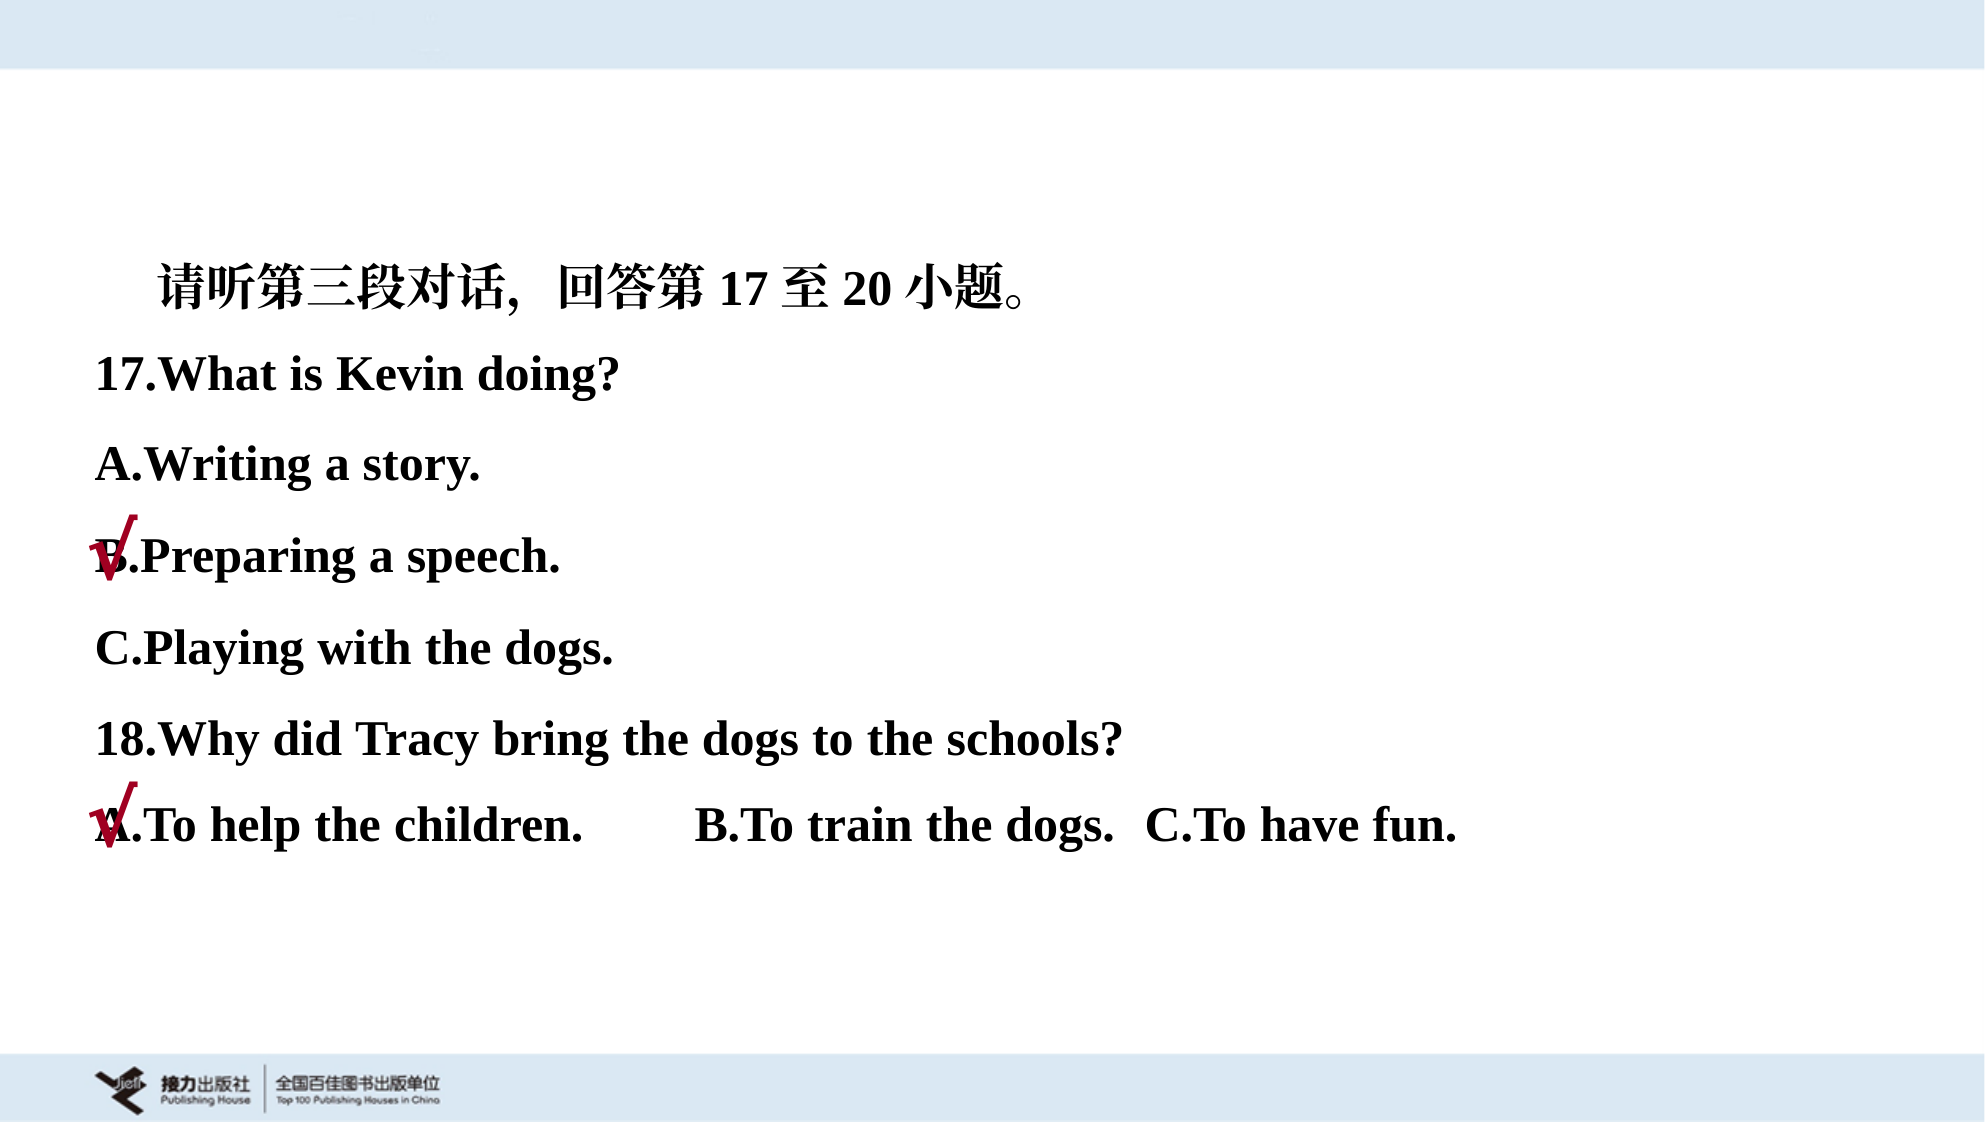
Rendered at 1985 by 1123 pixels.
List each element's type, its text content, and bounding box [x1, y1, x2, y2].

text_box A.To help the children. B.To train the dogs. C.To have fun. [94, 764, 1892, 852]
text_box 请听第三段对话，回答第17至20小题。 [94, 227, 1892, 313]
text_box √ [86, 769, 139, 863]
text_box A.Writing a story. B.Preparing a speech. C.Playing with the dogs. [94, 399, 1892, 675]
picture [0, 0, 1985, 1122]
text_box 17.What is Kevin doing? [94, 313, 1892, 399]
text_box √ [86, 502, 139, 596]
text_box 18.Why did Tracy bring the dogs to the schools? [94, 678, 1892, 764]
